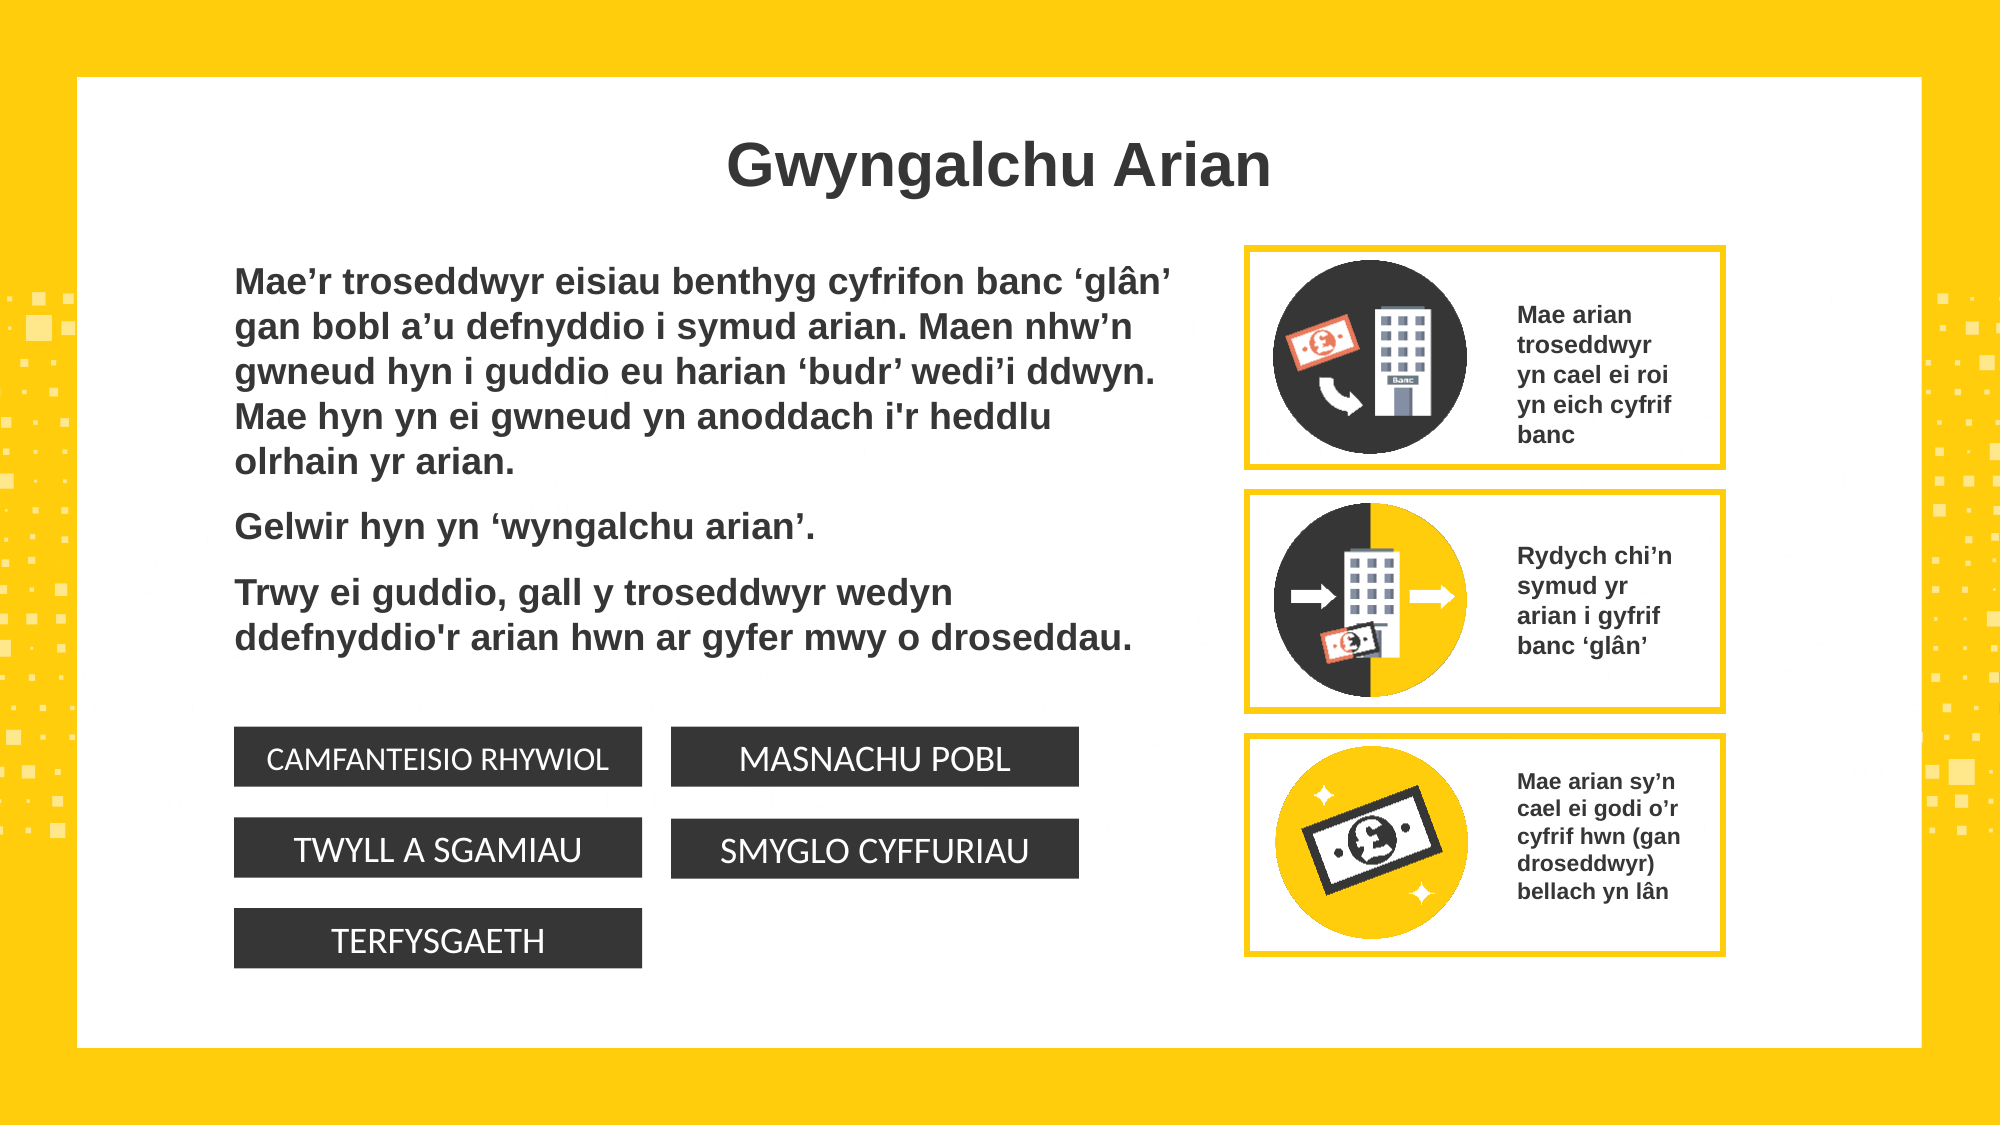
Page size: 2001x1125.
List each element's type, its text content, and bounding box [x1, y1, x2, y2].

text_box Mae’r troseddwyr eisiau benthyg cyfrifon banc ‘glân’ gan bobl a’u defnyddio i symud arian. Maen nhw’n gwneud hyn i guddio eu harian ‘budr’ wedi’i ddwyn. Mae hyn yn ei gwneud yn anoddach i'r heddlu olrhain yr arian. Gelwir hyn yn ‘wyngalchu arian’. Trwy ei guddio, gall y troseddwyr wedyn ddefnyddio'r arian hwn ar gyfer mwy o droseddau. [219, 249, 1189, 666]
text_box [1246, 248, 1724, 955]
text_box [234, 726, 1079, 969]
title Gwyngalchu Arian [0, 116, 2000, 320]
